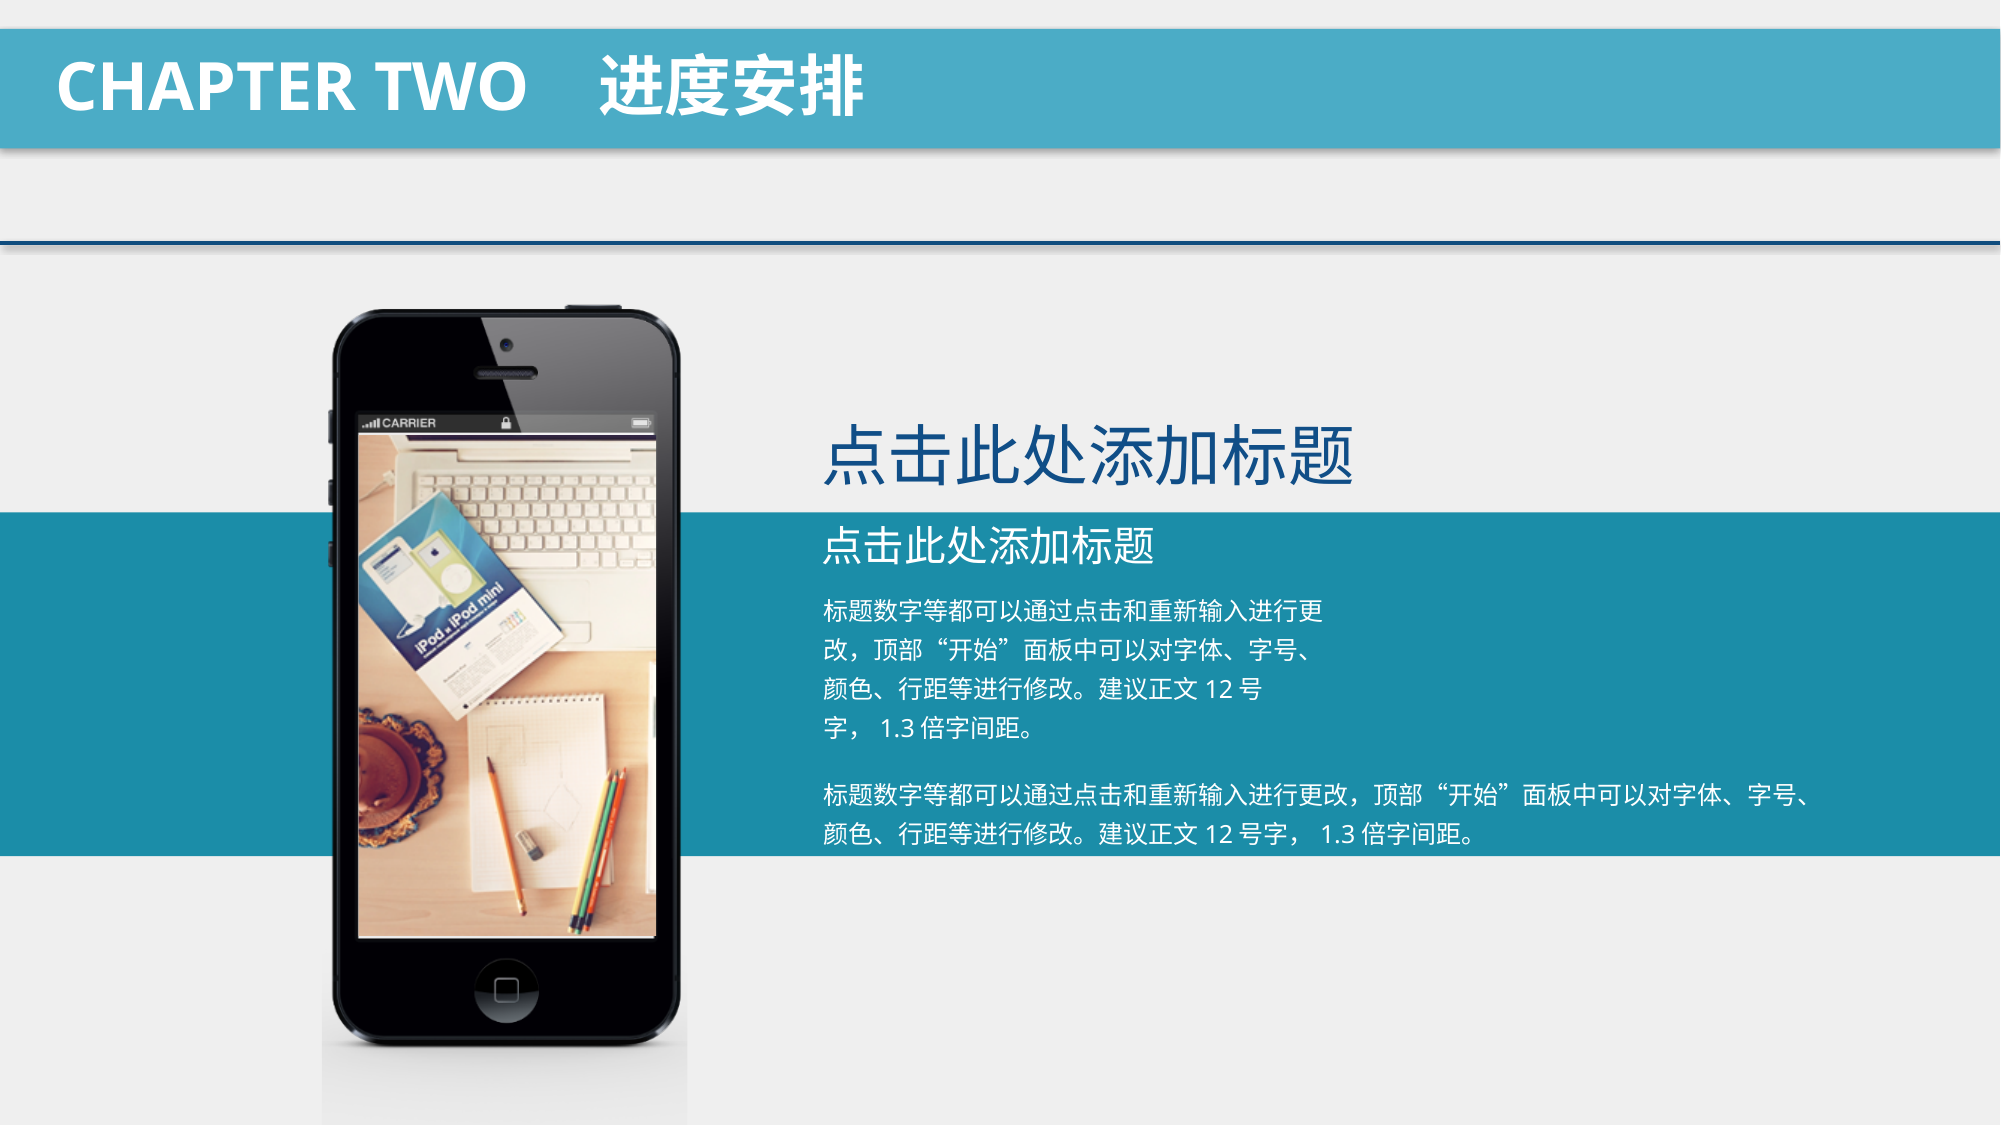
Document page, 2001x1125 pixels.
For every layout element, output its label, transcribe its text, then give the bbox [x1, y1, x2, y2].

text_box 标题数字等都可以通过点击和重新输入进行更改，顶部“开始”面板中可以对字体、字号、颜色、行距等进行修改。建议正文12号字，1.3倍字间距。 [808, 579, 1354, 751]
text_box 点击此处添加标题 [806, 406, 1454, 501]
text_box 标题数字等都可以通过点击和重新输入进行更改，顶部“开始”面板中可以对字体、字号、颜色、行距等进行修改。建议正文12号字，1.3倍字间距。 [808, 762, 1857, 935]
text_box [0, 510, 316, 858]
text_box CHAPTER TWO 进度安排 [40, 36, 1029, 132]
text_box 点击此处添加标题 [806, 512, 1454, 578]
text_box [691, 510, 2001, 858]
text_box [0, 28, 2001, 149]
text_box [321, 292, 688, 1125]
